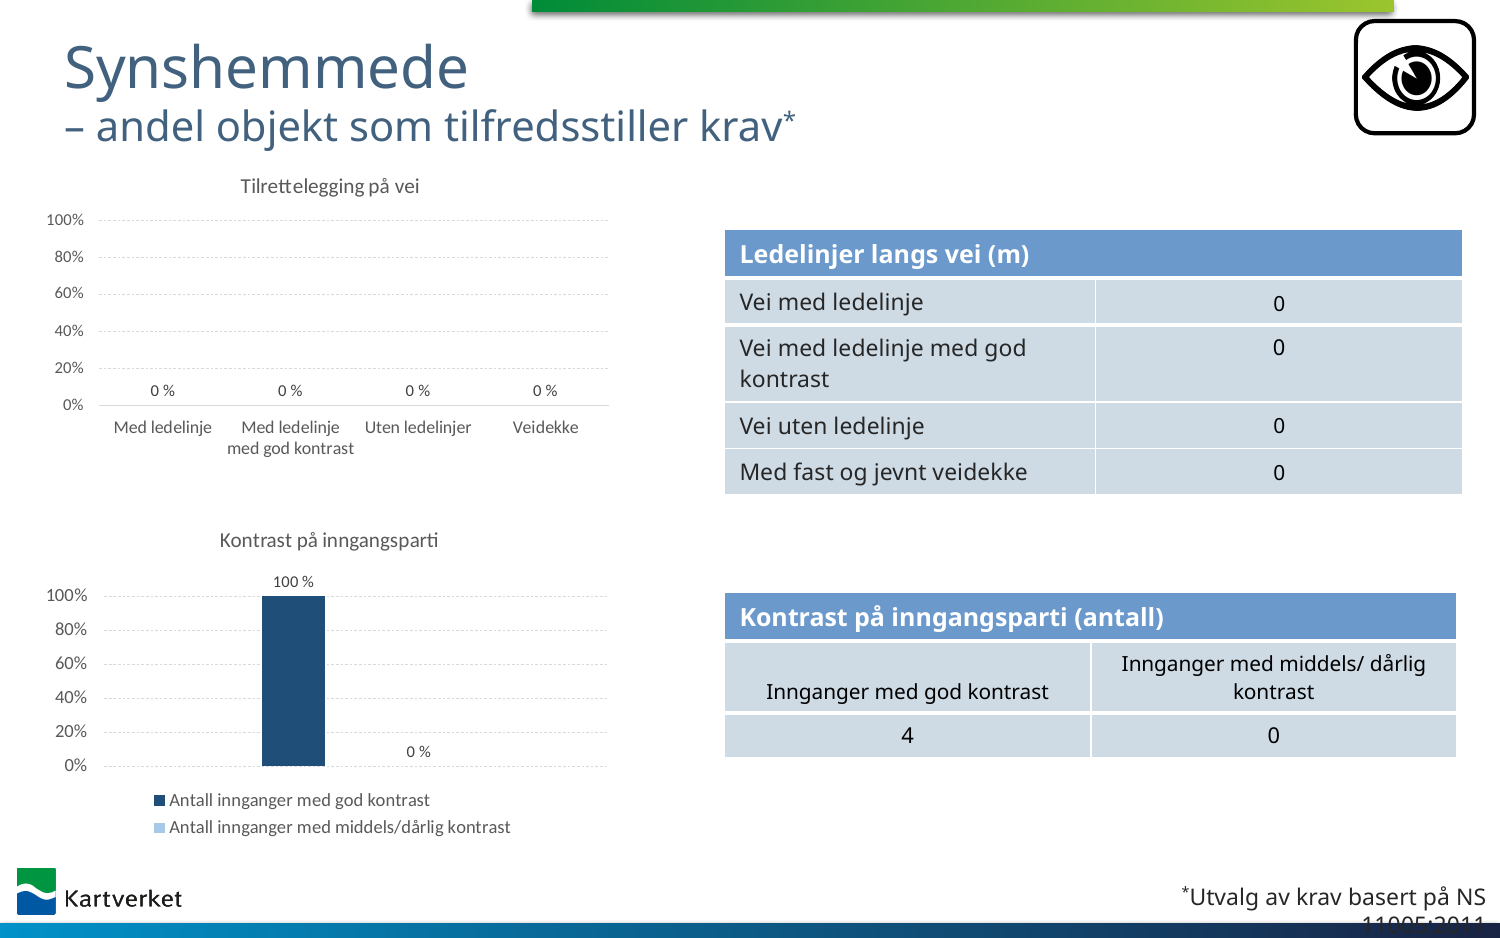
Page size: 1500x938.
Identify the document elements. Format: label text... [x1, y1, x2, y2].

table_cell 0 [1092, 715, 1456, 757]
table_cell 0 [1096, 327, 1462, 401]
table_cell 0 [1096, 403, 1462, 448]
table_cell 4 [725, 715, 1090, 757]
table_header Ledelinjer langs vei (m) [725, 230, 1462, 276]
picture [41, 166, 619, 492]
table_cell 0 [1096, 280, 1462, 323]
table_cell Vei med ledelinje [725, 280, 1095, 323]
table_cell Innganger med god kontrast [725, 643, 1090, 711]
text_box *Utvalg av krav basert på NS 11005:2011 [1068, 873, 1500, 938]
picture [41, 520, 618, 846]
table_cell Innganger med middels/ dårlig kontrast [1092, 643, 1456, 711]
table_cell Vei med ledelinje med god kontrast [725, 327, 1095, 401]
table_cell Med fast og jevnt veidekke [725, 449, 1095, 494]
table_header Kontrast på inngangsparti (antall) [725, 593, 1456, 639]
text_box Synshemmede – andel objekt som tilfredsstiller krav* [49, 24, 1431, 158]
table_cell 0 [1096, 449, 1462, 494]
table_cell Vei uten ledelinje [725, 403, 1095, 448]
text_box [1355, 20, 1475, 134]
